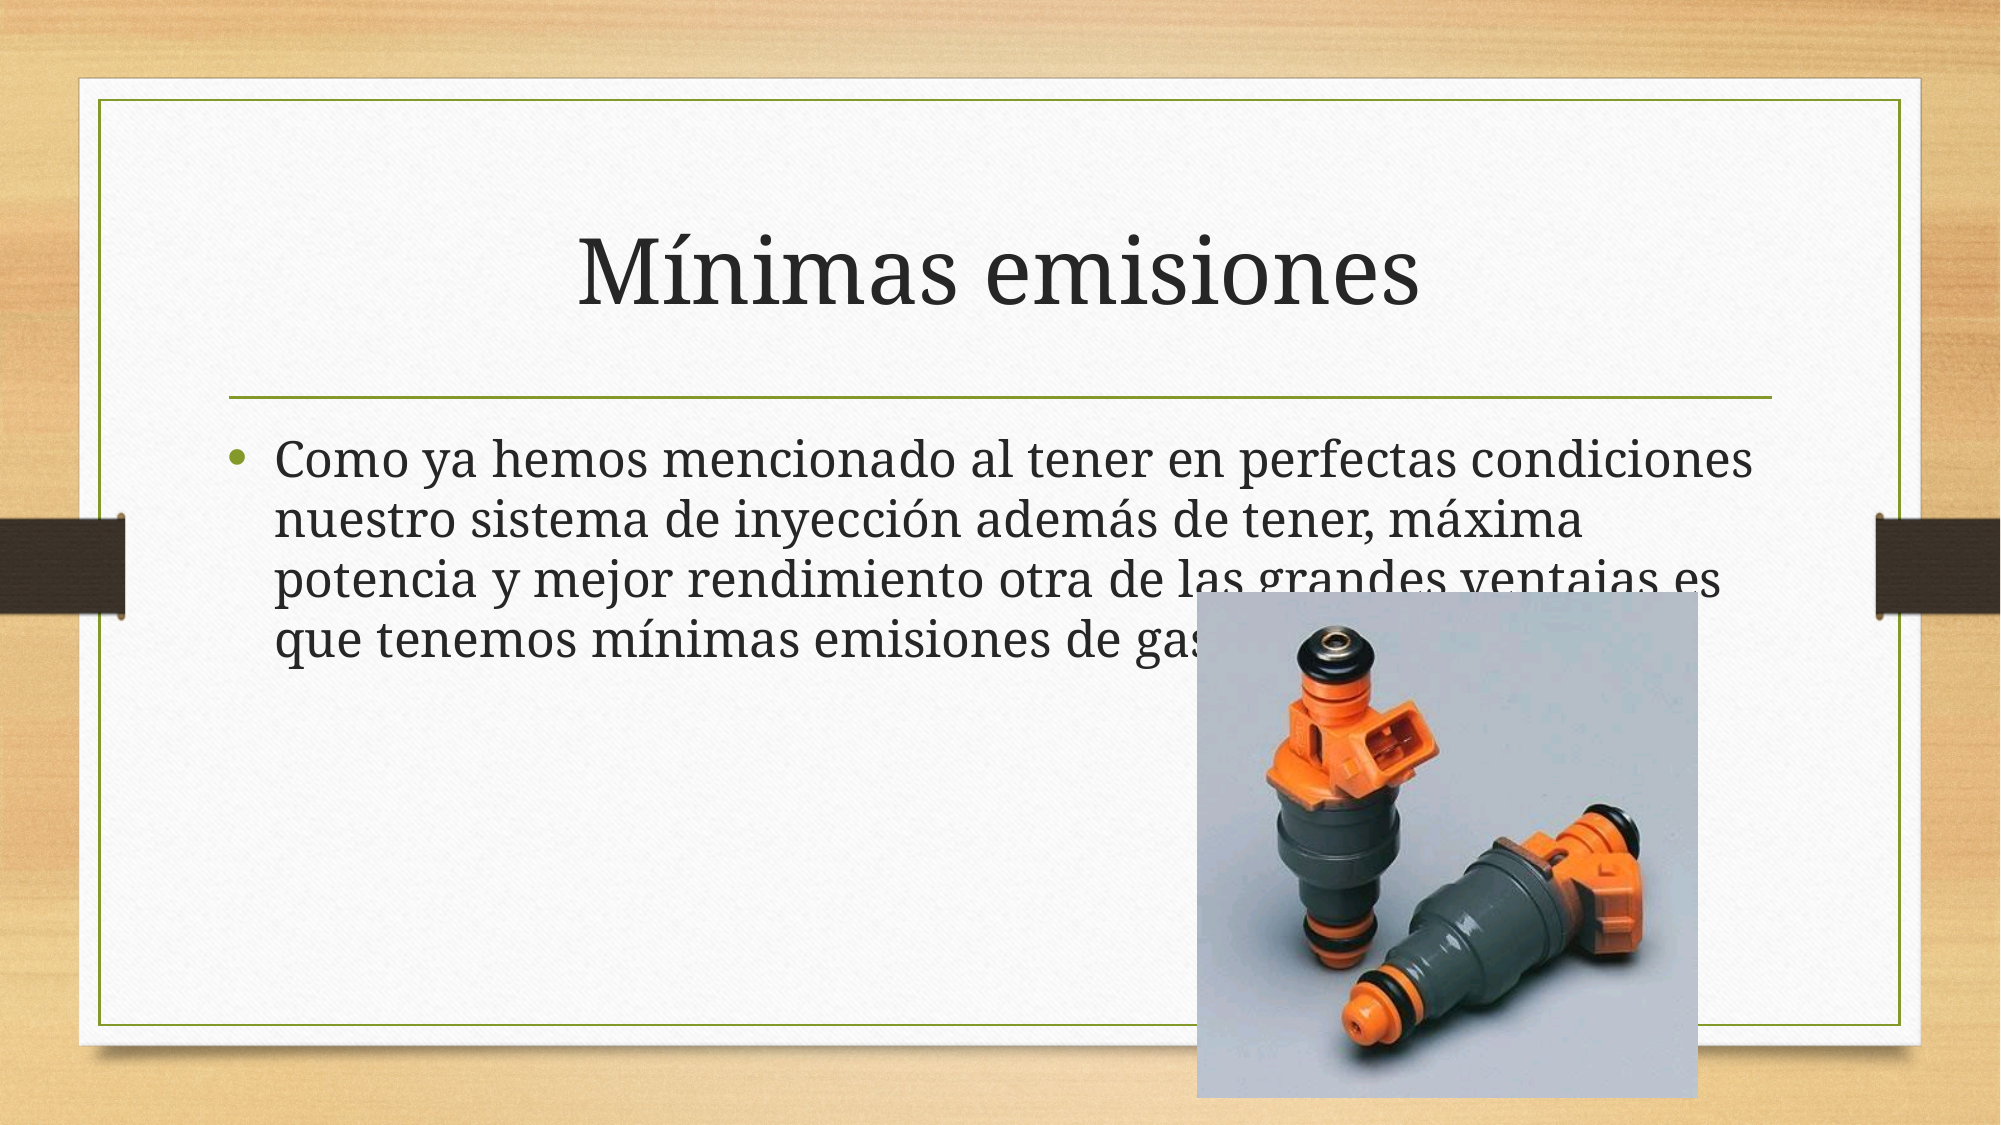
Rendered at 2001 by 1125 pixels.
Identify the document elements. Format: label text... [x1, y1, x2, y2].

list Como ya hemos mencionado al tener en perfectas condiciones nuestro sistema de inyección además de tener, máxima potencia y mejor rendimiento otra de las grandes ventajas es que tenemos mínimas emisiones de gases contaminantes. [212, 419, 1788, 964]
picture [0, 0, 2001, 1125]
title Mínimas emisiones [212, 161, 1788, 375]
